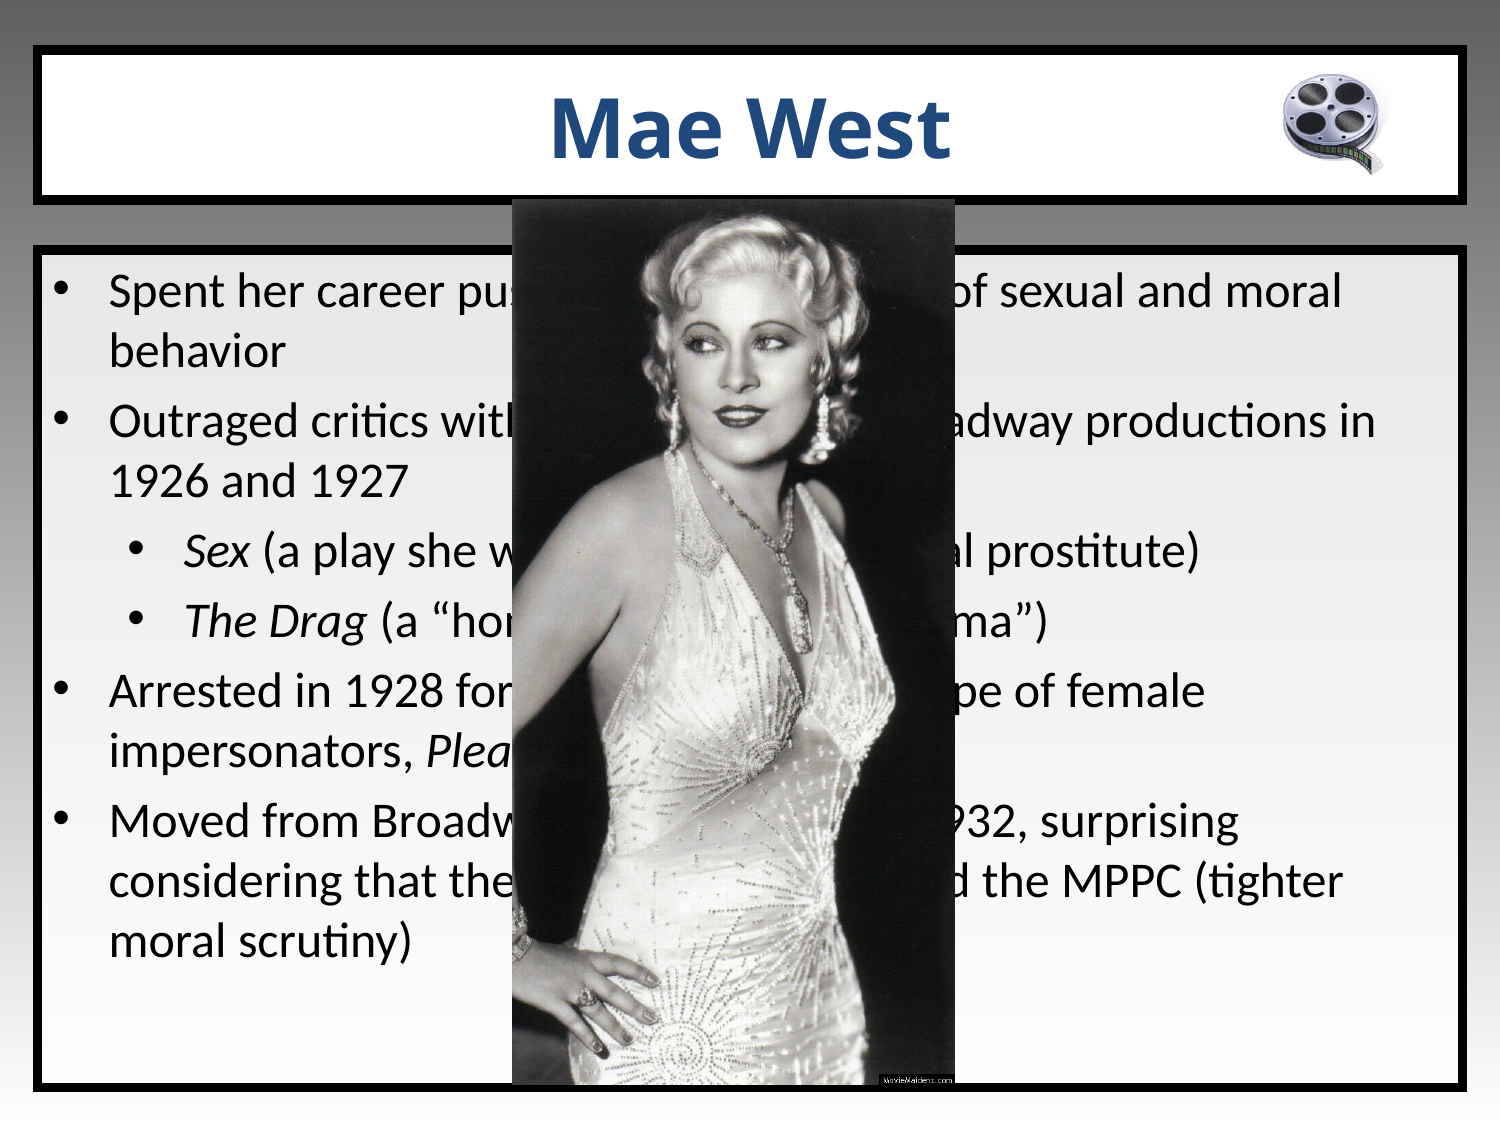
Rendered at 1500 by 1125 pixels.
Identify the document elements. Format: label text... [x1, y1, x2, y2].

picture [512, 199, 955, 1085]
text_box Spent her career pushing the boundaries of sexual and moral behavior Outraged critics with two sensational Broadway productions in 1926 and 1927 Sex (a play she wrote about a Montreal prostitute) The Drag (a “homosexual comedy-drama”) Arrested in 1928 for her play about a troupe of female impersonators, Pleasure Man Moved from Broadway to Hollywood in 1932, surprising considering that the film industry followed the MPPC (tighter moral scrutiny) [957, 249, 1463, 1088]
picture [1274, 62, 1391, 179]
text_box Spent her career pushing the boundaries of sexual and moral behavior Outraged critics with two sensational Broadway productions in 1926 and 1927 Sex (a play she wrote about a Montreal prostitute) The Drag (a “homosexual comedy-drama”) Arrested in 1928 for her play about a troupe of female impersonators, Pleasure Man Moved from Broadway to Hollywood in 1932, surprising considering that the film industry followed the MPPC (tighter moral scrutiny) [37, 249, 508, 1088]
text_box Mae West [37, 49, 1463, 200]
